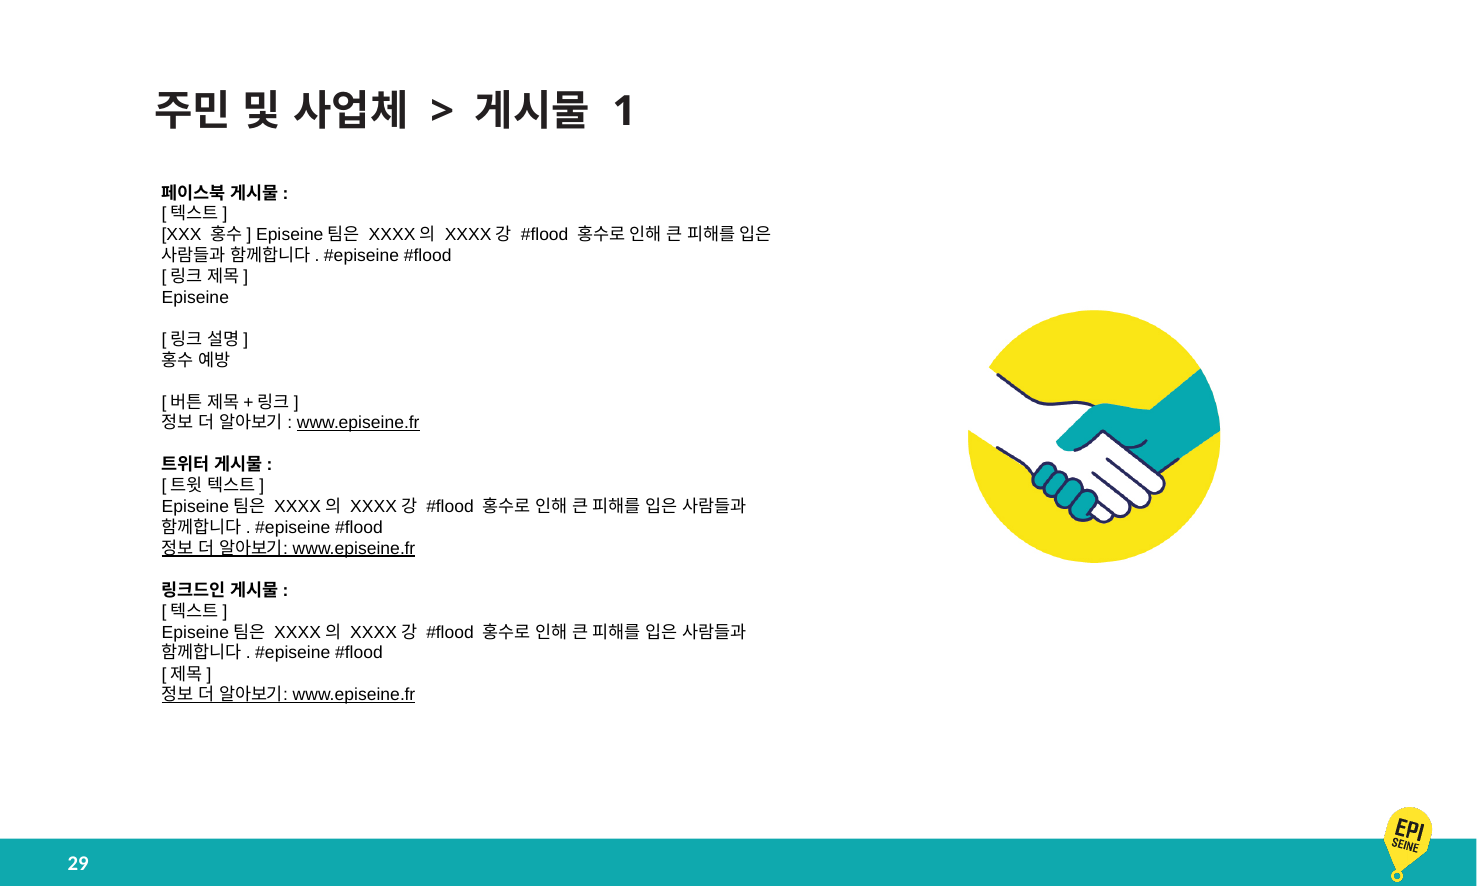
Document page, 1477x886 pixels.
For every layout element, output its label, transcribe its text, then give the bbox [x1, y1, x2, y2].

title 주민 및 사업체 > 게시물 1 [152, 56, 1072, 135]
text_box 페이스북 게시물: [텍스트] [XXX 홍수] Episeine팀은 XXXX의 XXXX강 #flood 홍수로 인해 큰 피해를 입은 사람들과 함께합니다. #episeine #flood [링크 제목] Episeine [링크 설명] 홍수 예방 [버튼 제목+링크] 정보 더 알아보기: www.episeine.fr 트위터 게시물: [트윗 텍스트] Episeine팀은 XXXX의 XXXX강 #flood 홍수로 인해 큰 피해를 입은 사람들과 함께합니다. #episeine #flood 정보 더 알아보기: www.episeine.fr 링크드인 게시물: [텍스트] Episeine팀은 XXXX의 XXXX강 #flood 홍수로 인해 큰 피해를 입은 사람들과 함께합니다. #episeine #flood [제목] 정보 더 알아보기: www.episeine.fr [157, 177, 820, 709]
picture [940, 298, 1254, 661]
picture [1381, 805, 1433, 883]
